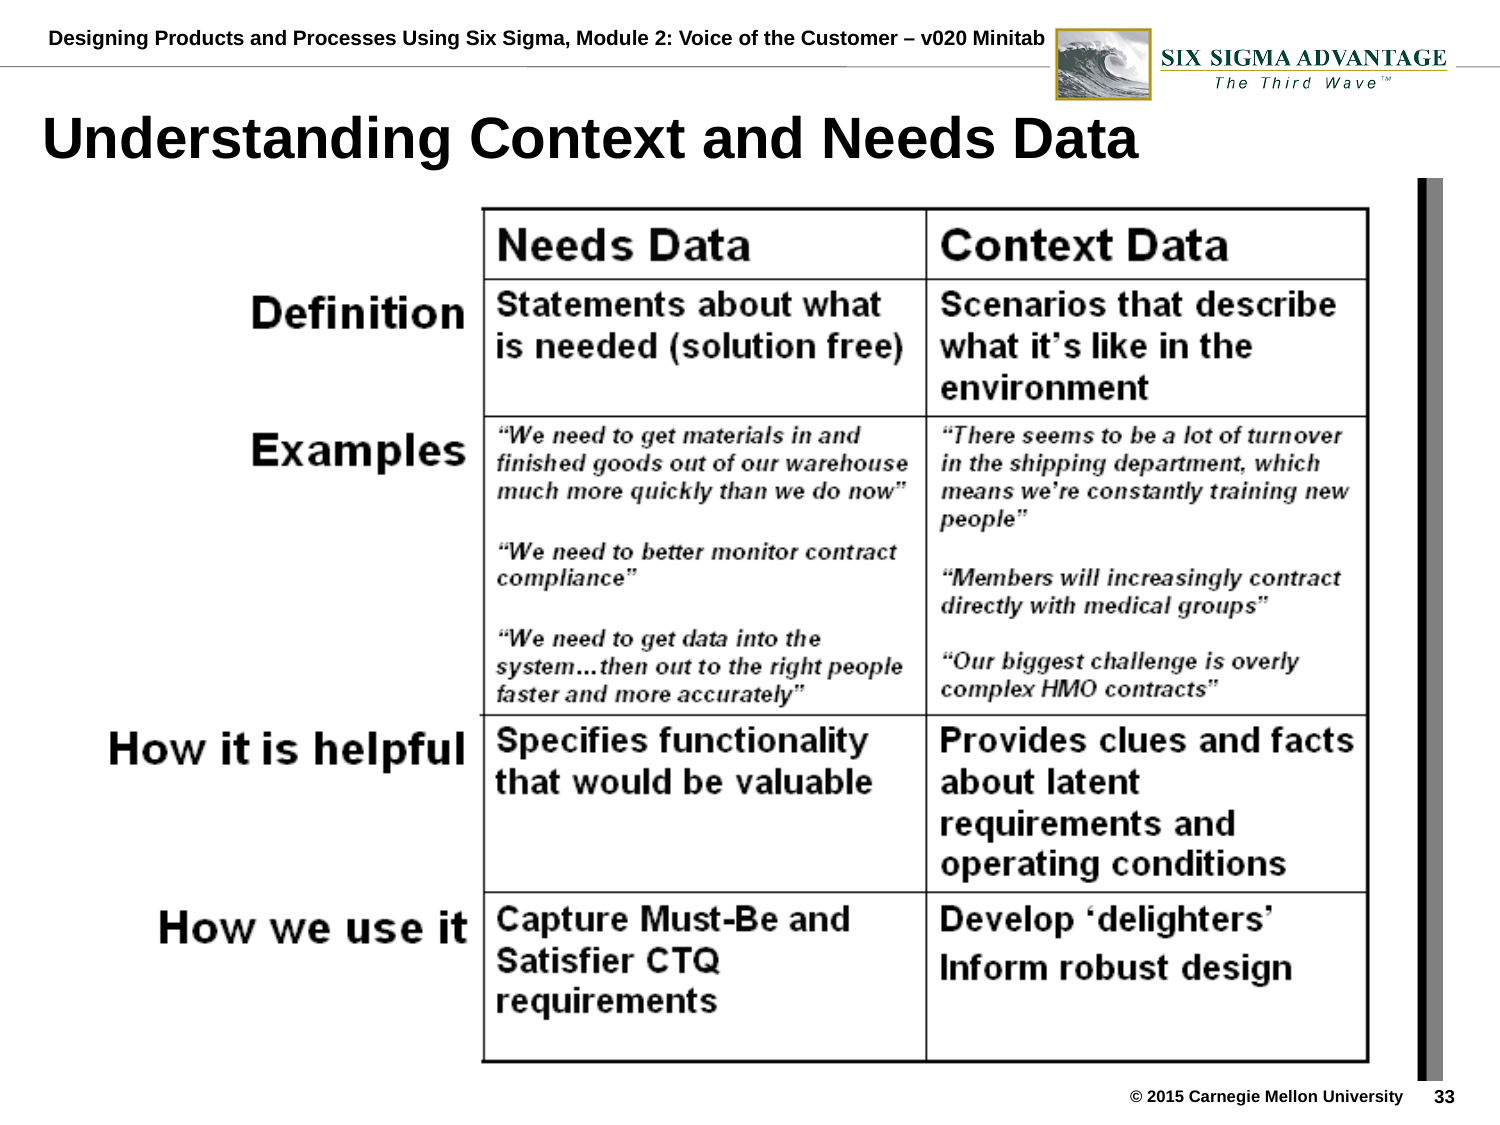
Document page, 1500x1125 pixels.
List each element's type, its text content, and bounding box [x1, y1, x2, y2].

title Understanding Context and Needs Data [42, 113, 1438, 170]
picture [42, 178, 1443, 1081]
picture [1049, 24, 1456, 104]
